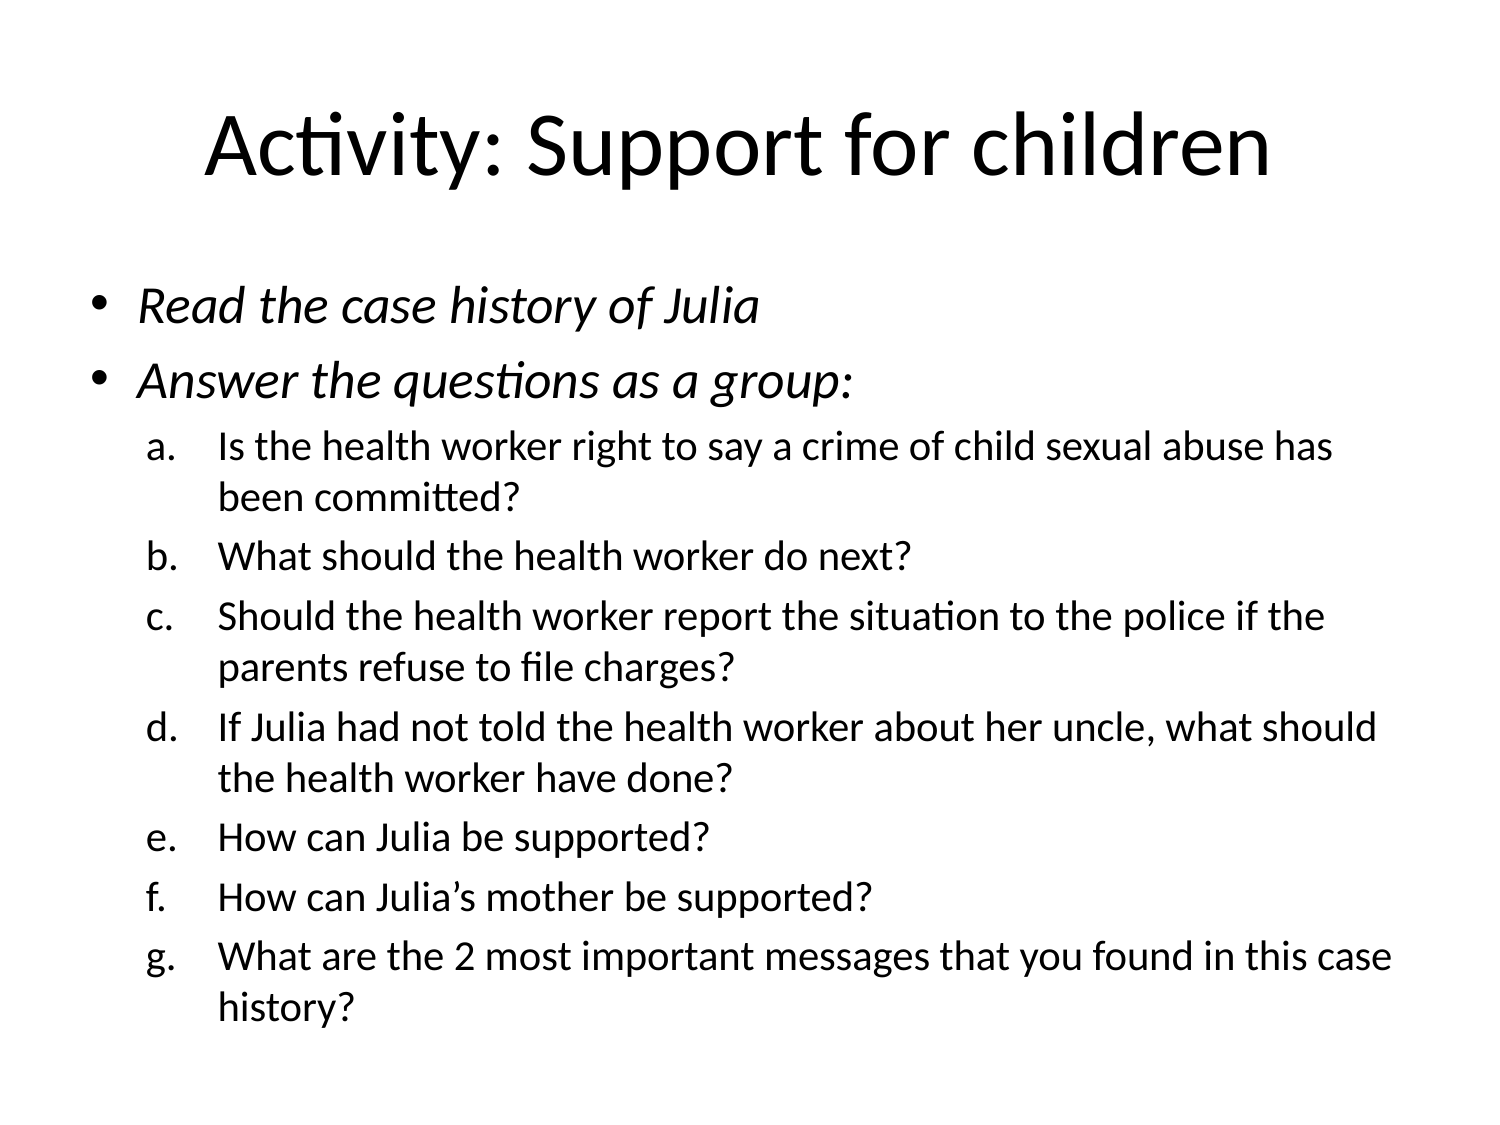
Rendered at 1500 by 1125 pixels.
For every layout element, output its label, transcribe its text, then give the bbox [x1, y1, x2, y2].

title Activity: Support for children [75, 45, 1425, 233]
list Read the case history of Julia Answer the questions as a group: Is the health worker right to say a crime of child sexual abuse has been committed? What should the health worker do next? Should the health worker report the situation to the police if the parents refuse to file charges? If Julia had not told the health worker about her uncle, what should the health worker have done? How can Julia be supported? How can Julia’s mother be supported? What are the 2 most important messages that you found in this case history? [75, 262, 1425, 1042]
